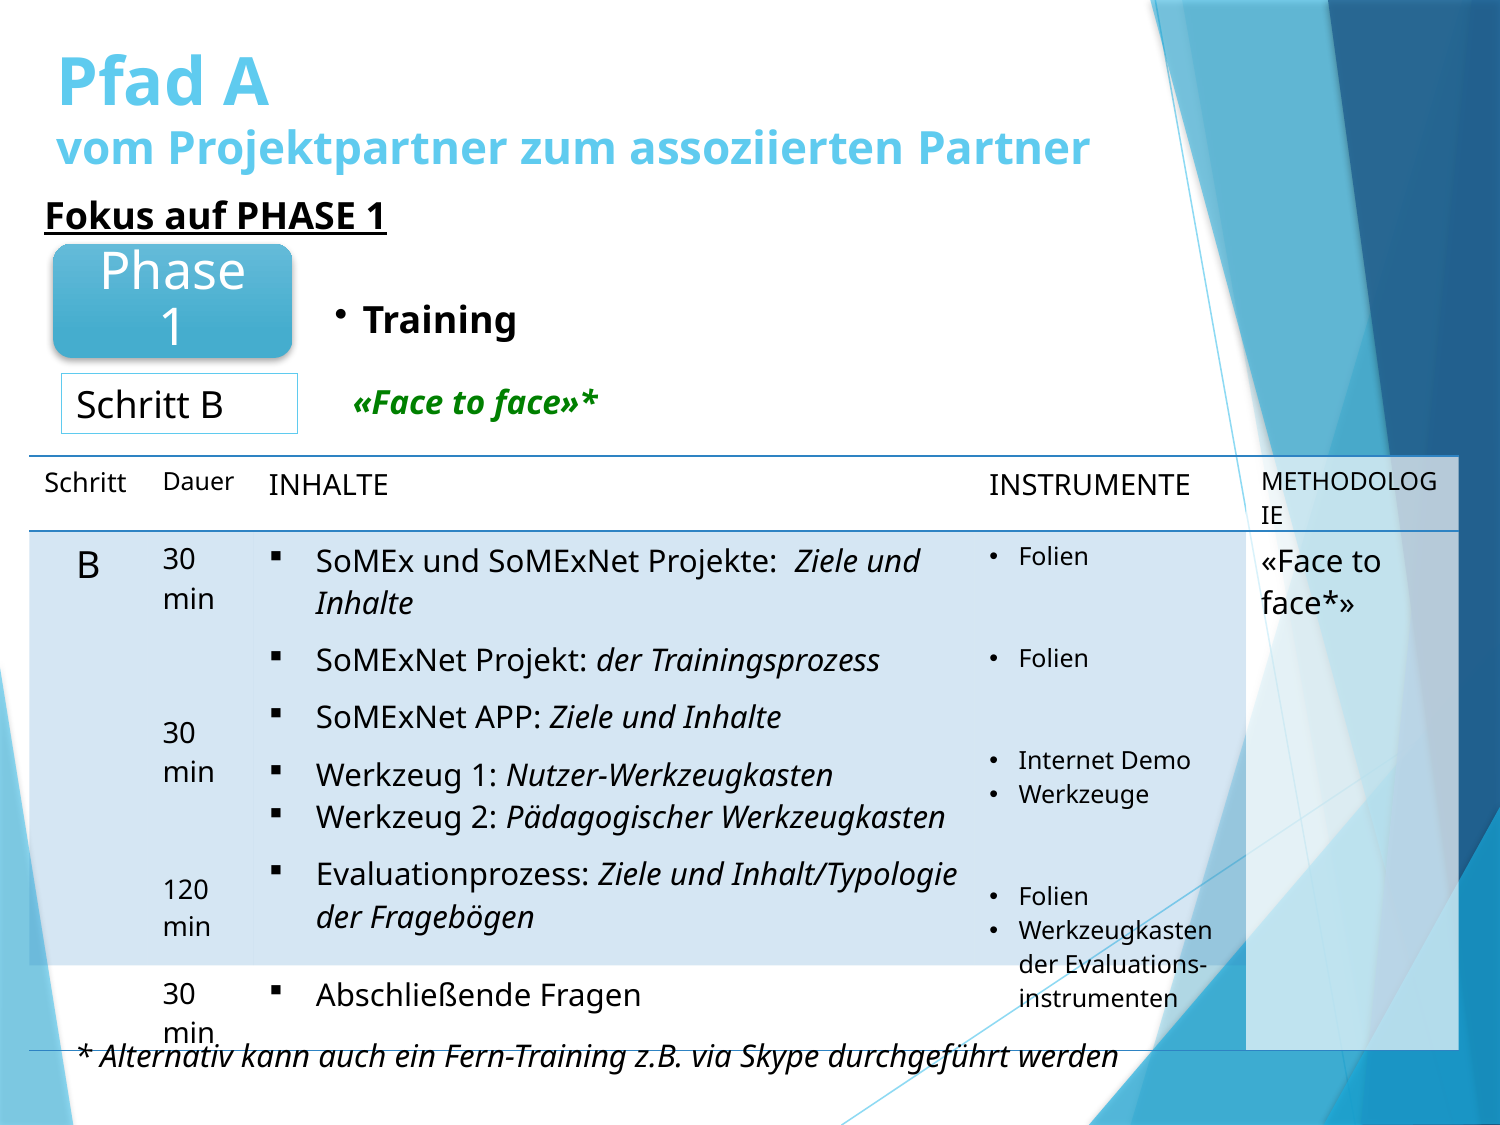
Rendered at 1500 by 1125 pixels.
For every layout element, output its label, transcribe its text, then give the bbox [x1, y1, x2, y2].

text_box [52, 243, 294, 359]
table_cell [29, 965, 148, 1050]
table_cell Folien Folien Internet Demo Werkzeuge Folien Werkzeugkasten der Evaluations-instrumenten [974, 532, 1246, 965]
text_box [60, 372, 1500, 435]
table_cell B [29, 532, 148, 965]
table_cell [974, 965, 1246, 1029]
table_header INHALTE [254, 457, 974, 530]
text_box * Alternativ kann auch ein Fern-Training z.B. via Skype durchgeführt werden [59, 1029, 1462, 1082]
title Pfad A vom Projektpartner zum assoziierten Partner [41, 30, 1415, 114]
table_header INSTRUMENTE [974, 478, 1246, 530]
table_cell 30 min 30 min 120 min [148, 532, 254, 965]
table_header METHODOLOGIE [1246, 478, 1459, 530]
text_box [324, 256, 1500, 372]
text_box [324, 444, 1500, 469]
table_cell Abschließende Fragen [254, 965, 974, 1029]
table_cell 30 min [148, 965, 254, 1029]
table_header Dauer [148, 457, 254, 530]
table_cell SoMEx und SoMExNet Projekte: Ziele und Inhalte SoMExNet Projekt: der Trainingsprozess SoMExNet APP: Ziele und Inhalte Werkzeug 1: Nutzer-Werkzeugkasten Werkzeug 2: Pädagogischer Werkzeugkasten Evaluationprozess: Ziele und Inhalt/Typologie der Fragebögen [254, 532, 974, 965]
table_header Schritt [29, 457, 148, 530]
table_cell «Face to face*» [1246, 532, 1459, 1029]
text_box Fokus auf PHASE 1 [29, 184, 1140, 252]
